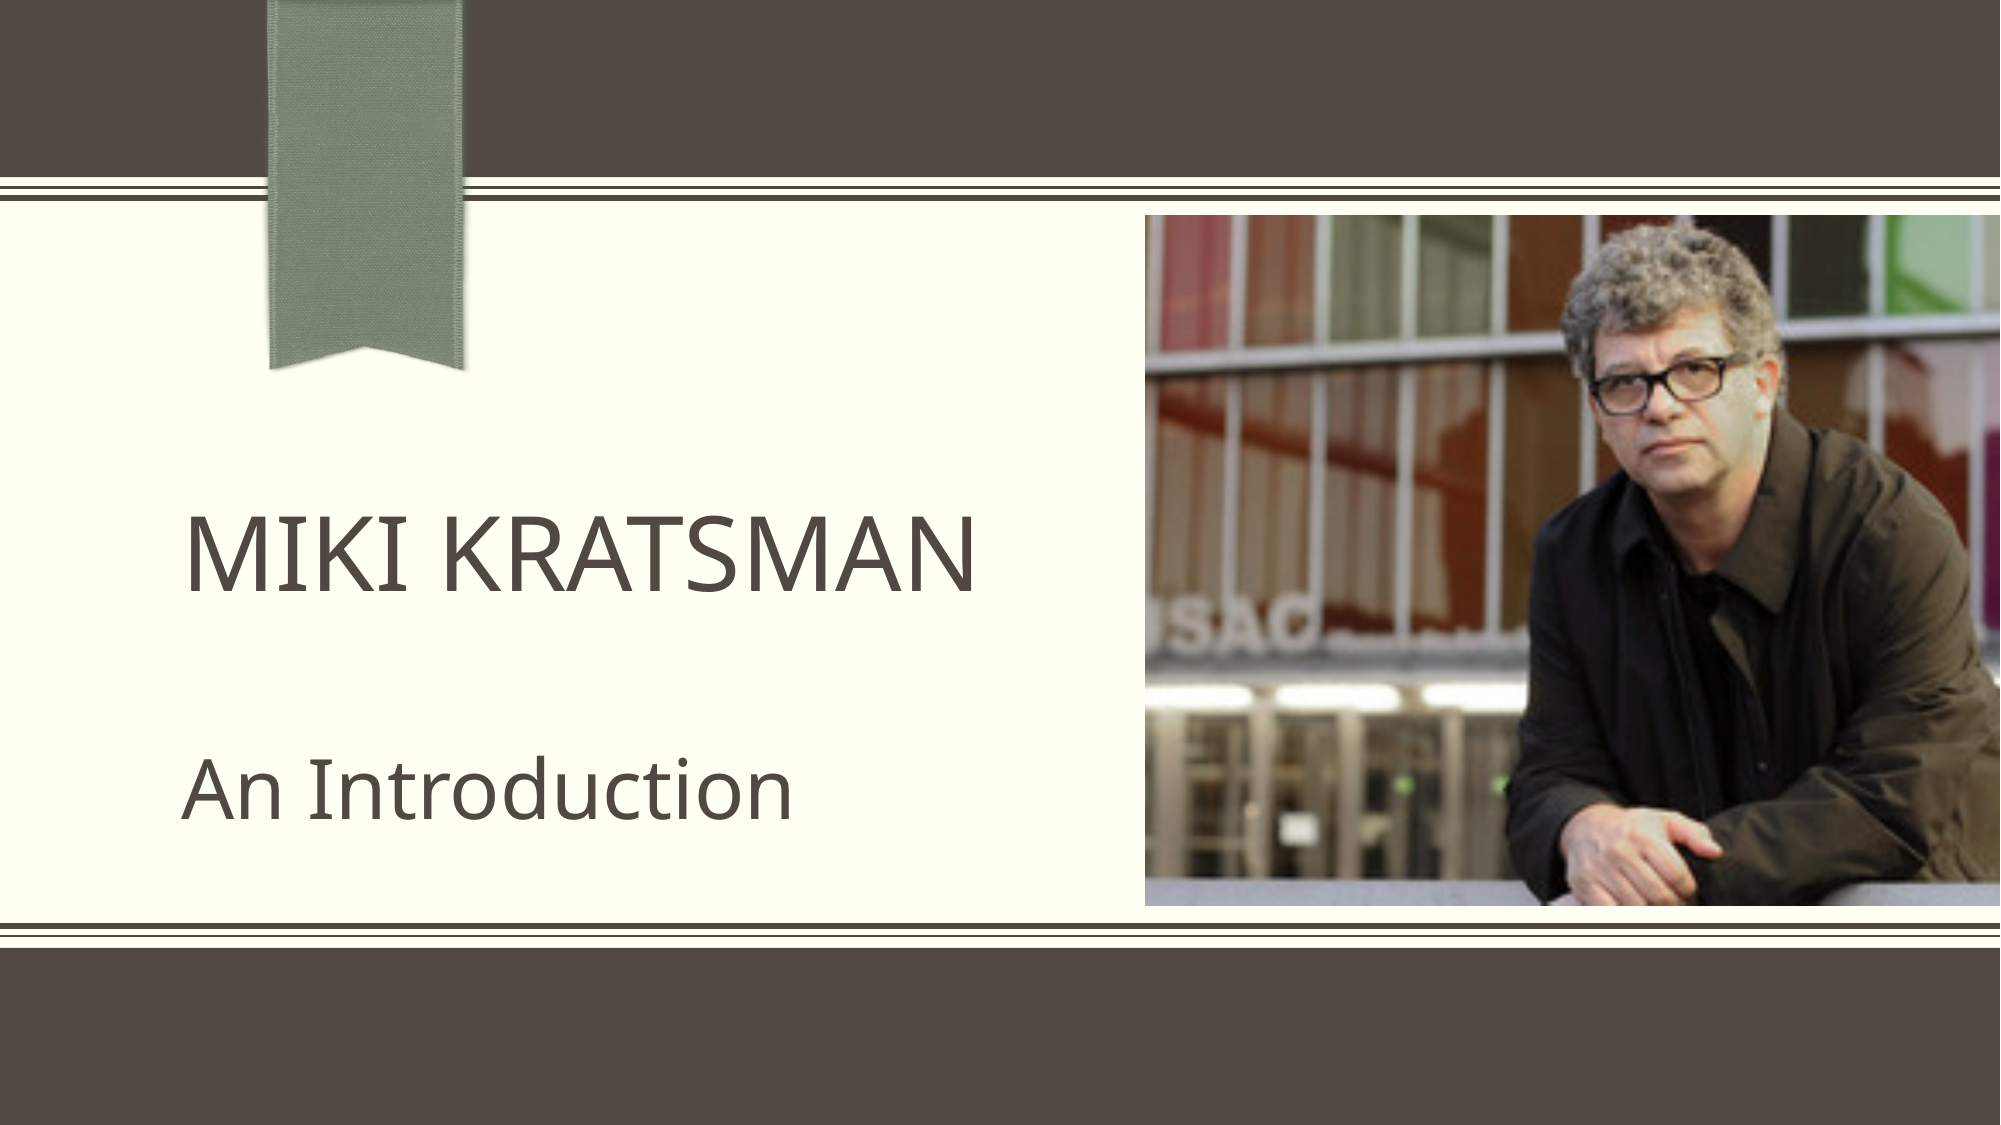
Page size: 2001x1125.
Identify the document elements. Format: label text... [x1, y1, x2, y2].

title Miki Kratsman [181, 376, 1122, 740]
subtitle An Introduction [181, 740, 1122, 897]
picture [1145, 214, 2000, 906]
